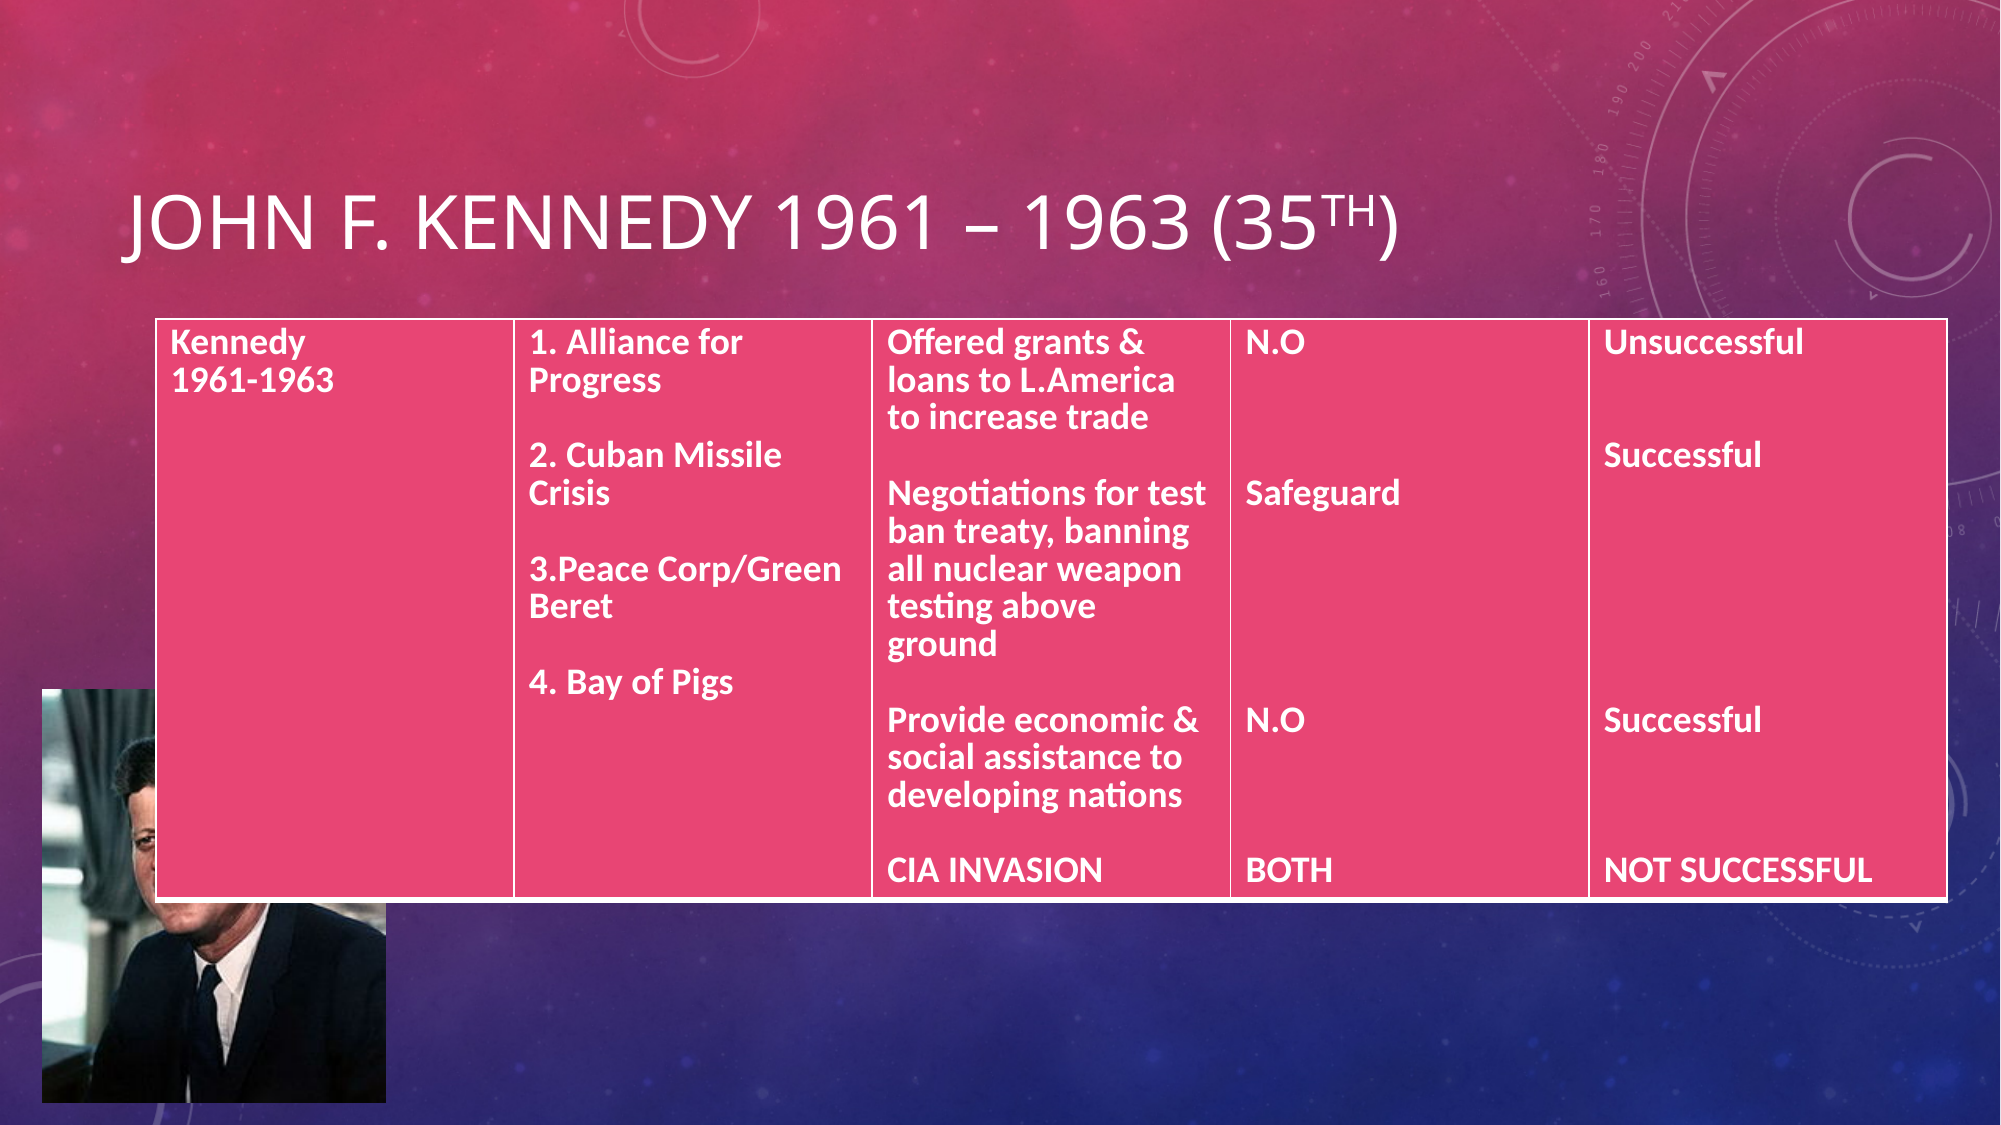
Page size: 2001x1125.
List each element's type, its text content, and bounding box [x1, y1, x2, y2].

title John F. Kennedy 1961 – 1963 (35th) [112, 99, 1775, 339]
table_header Kennedy 1961-1963 [157, 320, 513, 897]
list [41, 689, 387, 1103]
table_header Offered grants & loans to L.America to increase trade Negotiations for test ban treaty, banning all nuclear weapon testing above ground Provide economic & social assistance to developing nations CIA INVASION [873, 320, 1230, 897]
table_header Unsuccessful Successful Successful NOT SUCCESSFUL [1590, 320, 1946, 897]
table_header N.O Safeguard N.O BOTH [1231, 320, 1588, 897]
picture [0, 0, 2001, 1125]
table_header 1. Alliance for Progress 2. Cuban Missile Crisis 3.Peace Corp/Green Beret 4. Bay of Pigs [515, 320, 871, 897]
